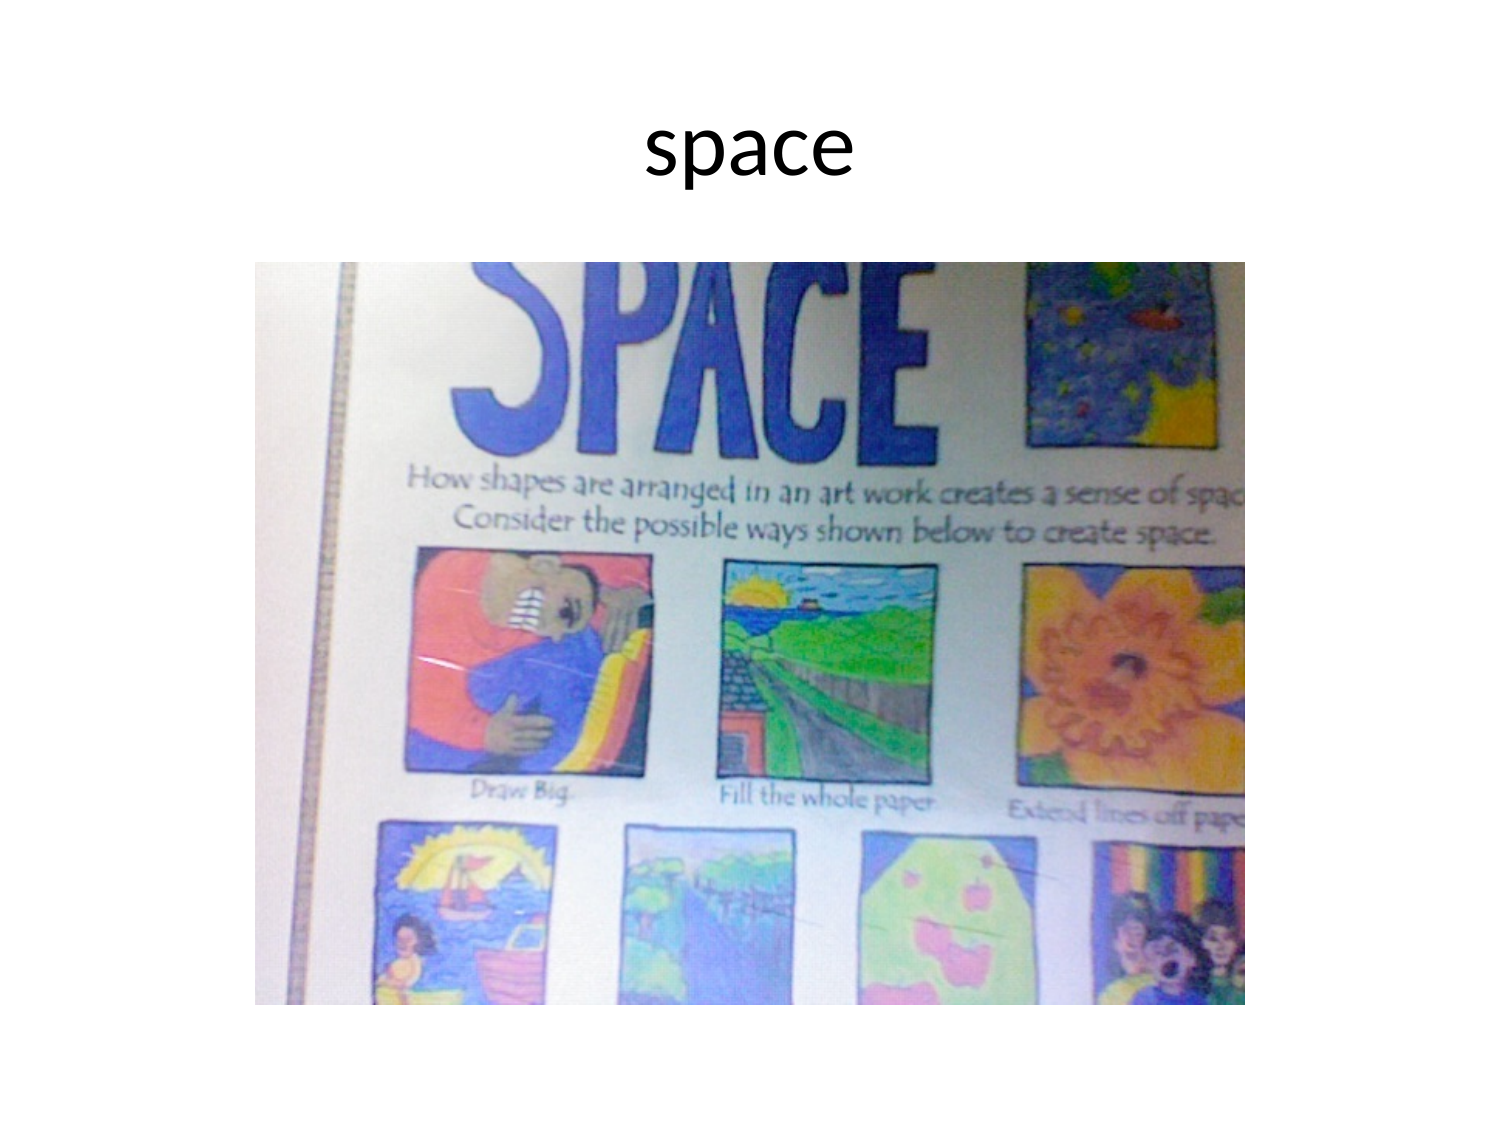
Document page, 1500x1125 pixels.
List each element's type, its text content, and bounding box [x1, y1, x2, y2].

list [74, 262, 1426, 1006]
title space [75, 45, 1425, 233]
